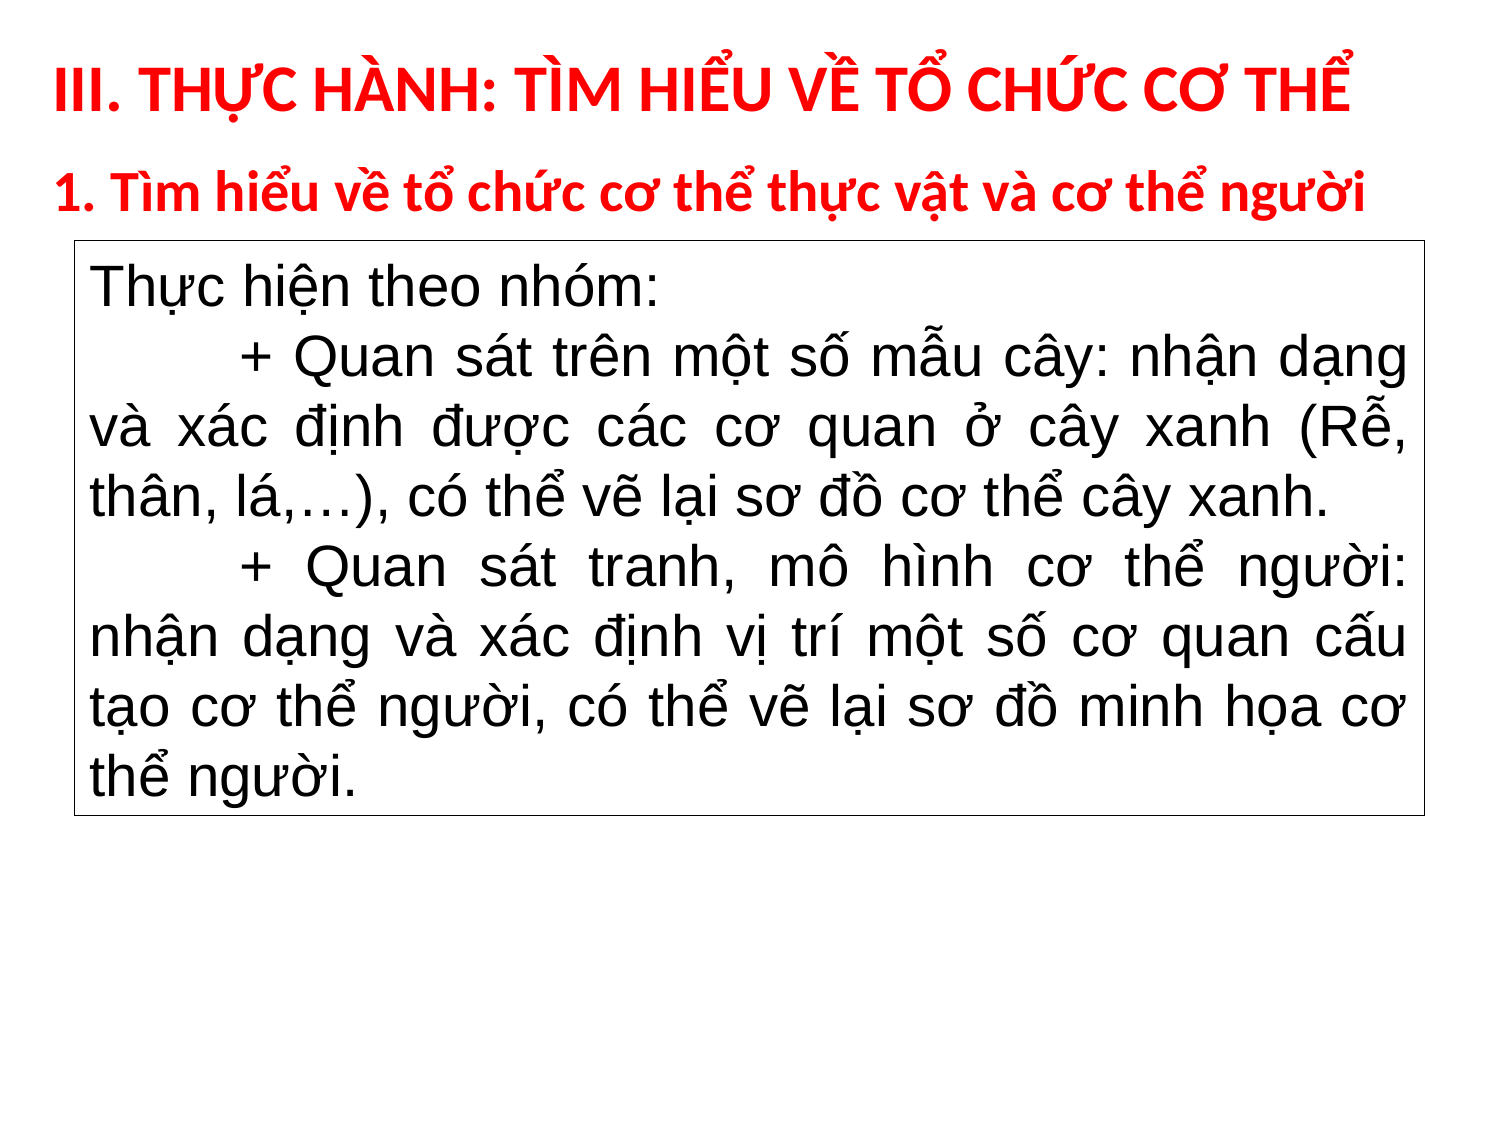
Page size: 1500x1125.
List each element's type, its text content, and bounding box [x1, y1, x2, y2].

text_box Thực hiện theo nhóm: + Quan sát trên một số mẫu cây: nhận dạng và xác định được các cơ quan ở cây xanh (Rễ, thân, lá,…), có thể vẽ lại sơ đồ cơ thể cây xanh. + Quan sát tranh, mô hình cơ thể người: nhận dạng và xác định vị trí một số cơ quan cấu tạo cơ thể người, có thể vẽ lại sơ đồ minh họa cơ thể người. [74, 240, 1425, 816]
text_box III. THỰC HÀNH: TÌM HIỂU VỀ TỔ CHỨC CƠ THỂ [12, 37, 1393, 133]
text_box 1. Tìm hiểu về tổ chức cơ thể thực vật và cơ thể người [37, 145, 1463, 231]
